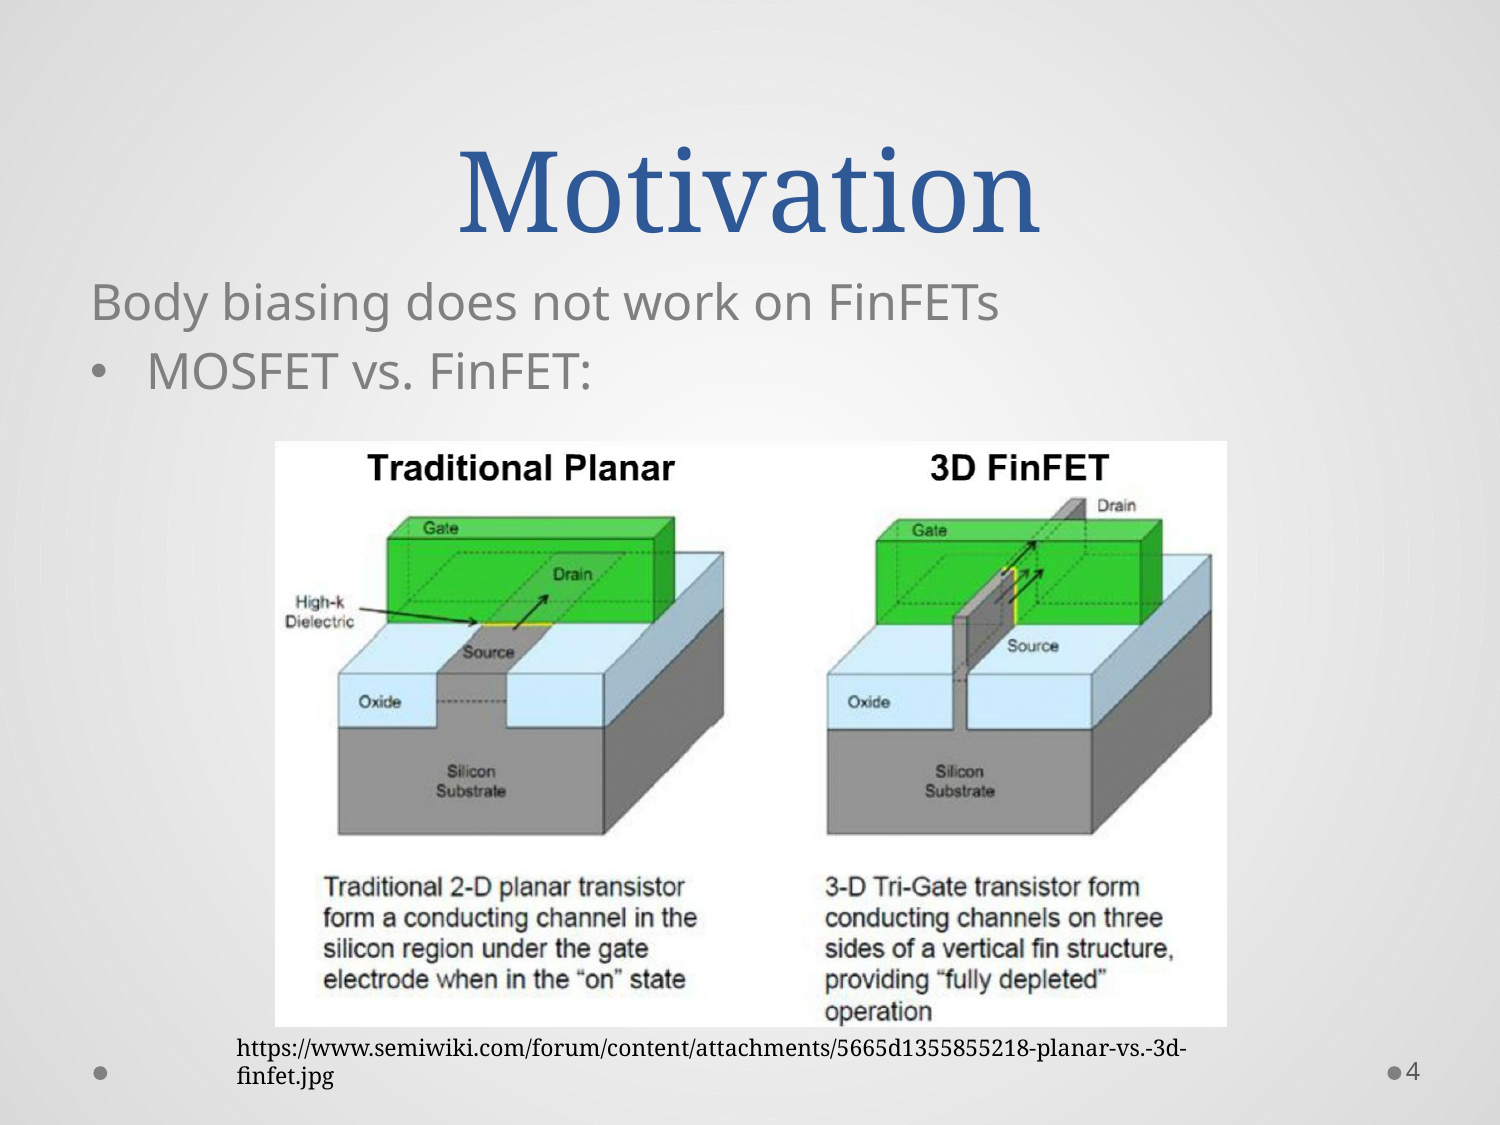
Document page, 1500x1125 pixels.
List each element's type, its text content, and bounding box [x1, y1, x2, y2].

list Body biasing does not work on FinFETs MOSFET vs. FinFET: [75, 262, 1425, 1005]
picture [275, 440, 1228, 1027]
title Motivation [75, 0, 1425, 262]
slide_number 4 [1401, 1042, 1494, 1103]
text_box https://www.semiwiki.com/forum/content/attachments/5665d1355855218-planar-vs.-3d-finfet.jpg [221, 1026, 1266, 1096]
